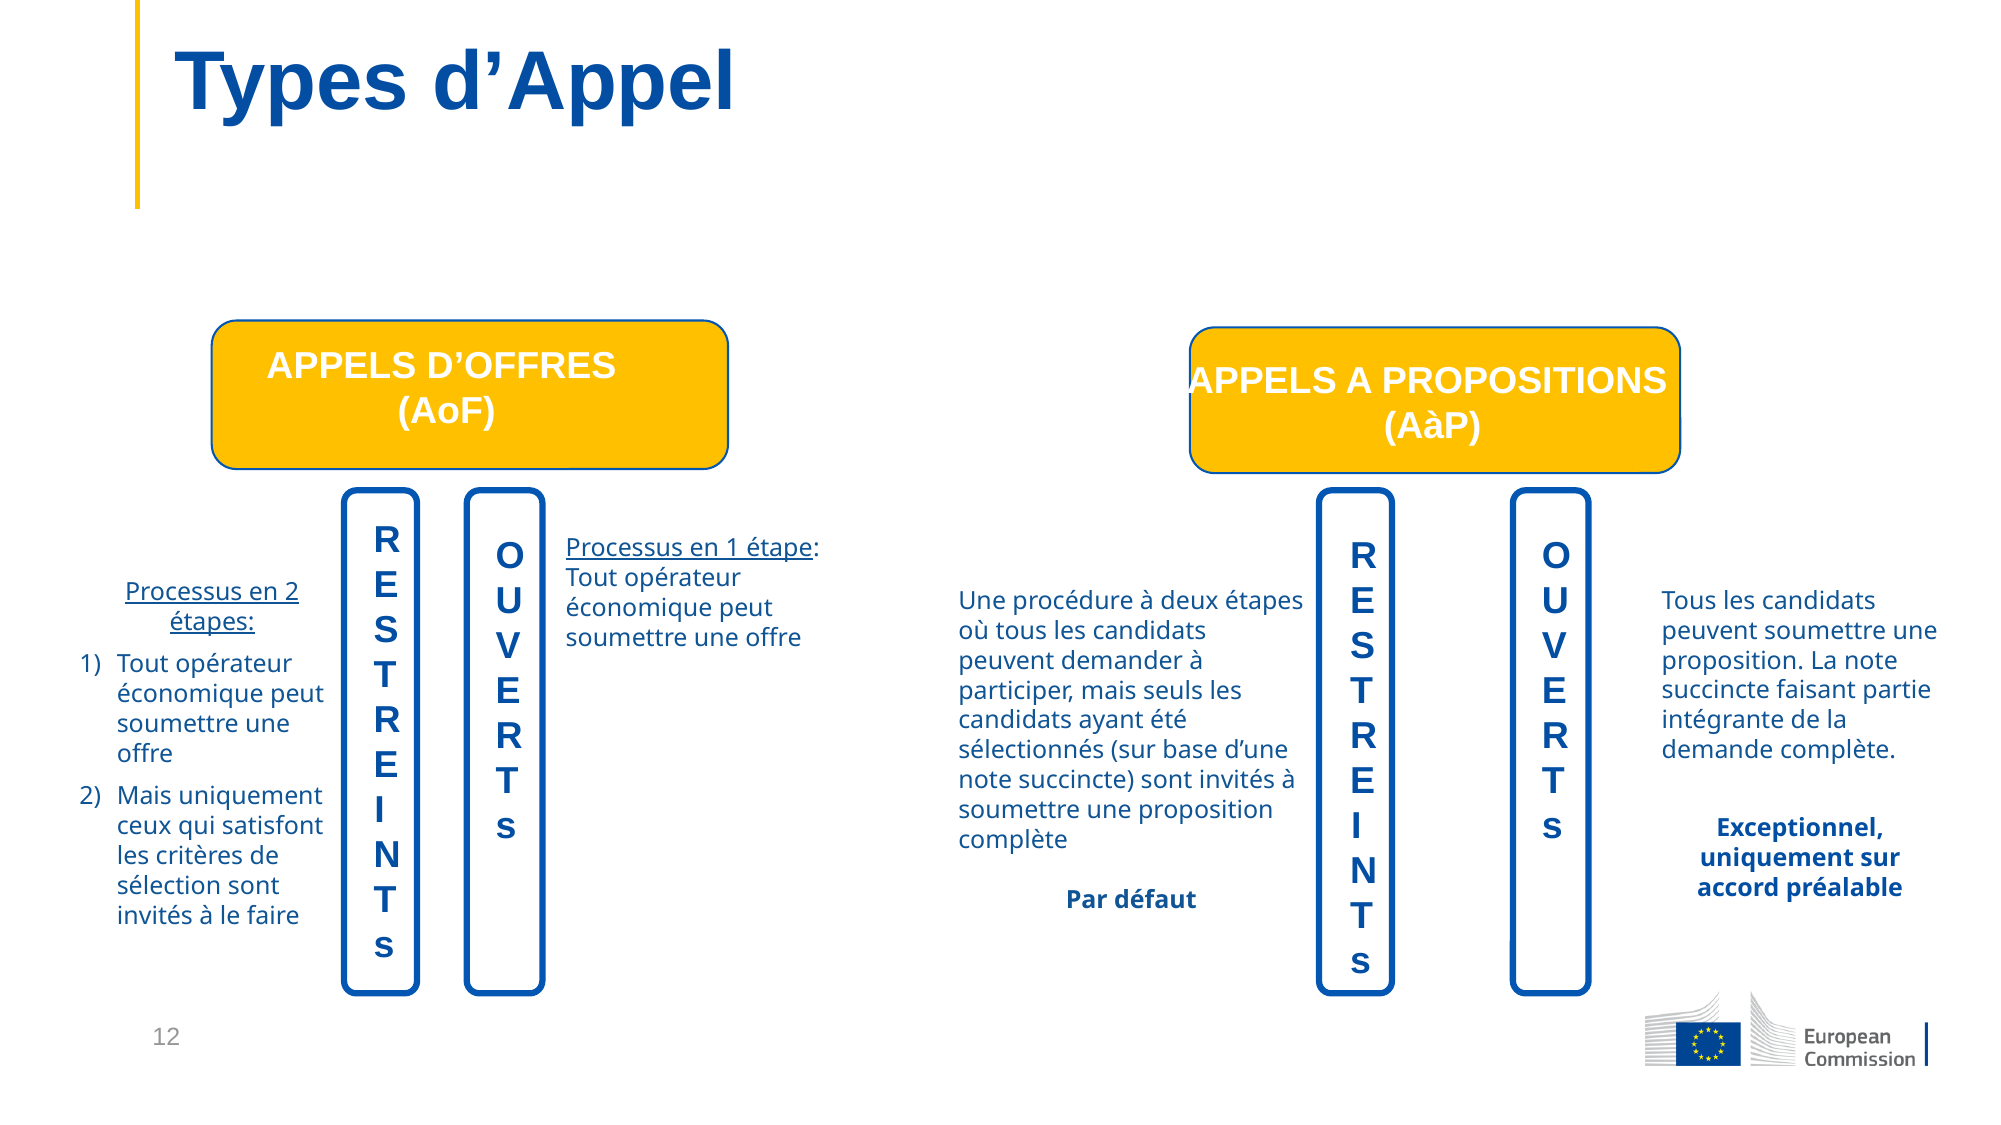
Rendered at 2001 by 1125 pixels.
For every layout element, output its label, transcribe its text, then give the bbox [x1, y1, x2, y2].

picture [1645, 991, 1928, 1066]
text_box Processus en 2 étapes: Tout opérateur économique peut soumettre une offre Mais uniquement ceux qui satisfont les critères de sélection sont invités à le faire [64, 567, 360, 937]
text_box [465, 489, 544, 995]
slide_number 12 [137, 1005, 588, 1066]
text_box [1189, 326, 1681, 348]
text_box APPELS A PROPOSITIONS (AàP) [1159, 348, 1706, 454]
text_box APPELS D’OFFRES (AoF) [173, 333, 720, 439]
text_box RESTREINT s [1335, 523, 1378, 989]
text_box Processus en 1 étape: Tout opérateur économique peut soumettre une offre [550, 523, 888, 659]
text_box OUVERT s [480, 523, 523, 854]
text_box [343, 489, 419, 995]
text_box [1189, 454, 1681, 475]
text_box [1317, 489, 1394, 995]
text_box Tous les candidats peuvent soumettre une proposition. La note succincte faisant partie intégrante de la demande complète. [1646, 576, 1954, 772]
text_box [210, 319, 730, 471]
text_box RESTREINT s [358, 507, 401, 972]
text_box [1511, 489, 1590, 995]
text_box Exceptionnel, uniquement sur accord préalable [1648, 803, 1952, 909]
text_box OUVERT s [1527, 523, 1569, 854]
title Types d’Appel [160, 59, 1886, 188]
text_box Une procédure à deux étapes où tous les candidats peuvent demander à participer, mais seuls les candidats ayant été sélectionnés (sur base d’une note succincte) sont invités à soumettre une proposition complète Par défaut [943, 576, 1320, 921]
